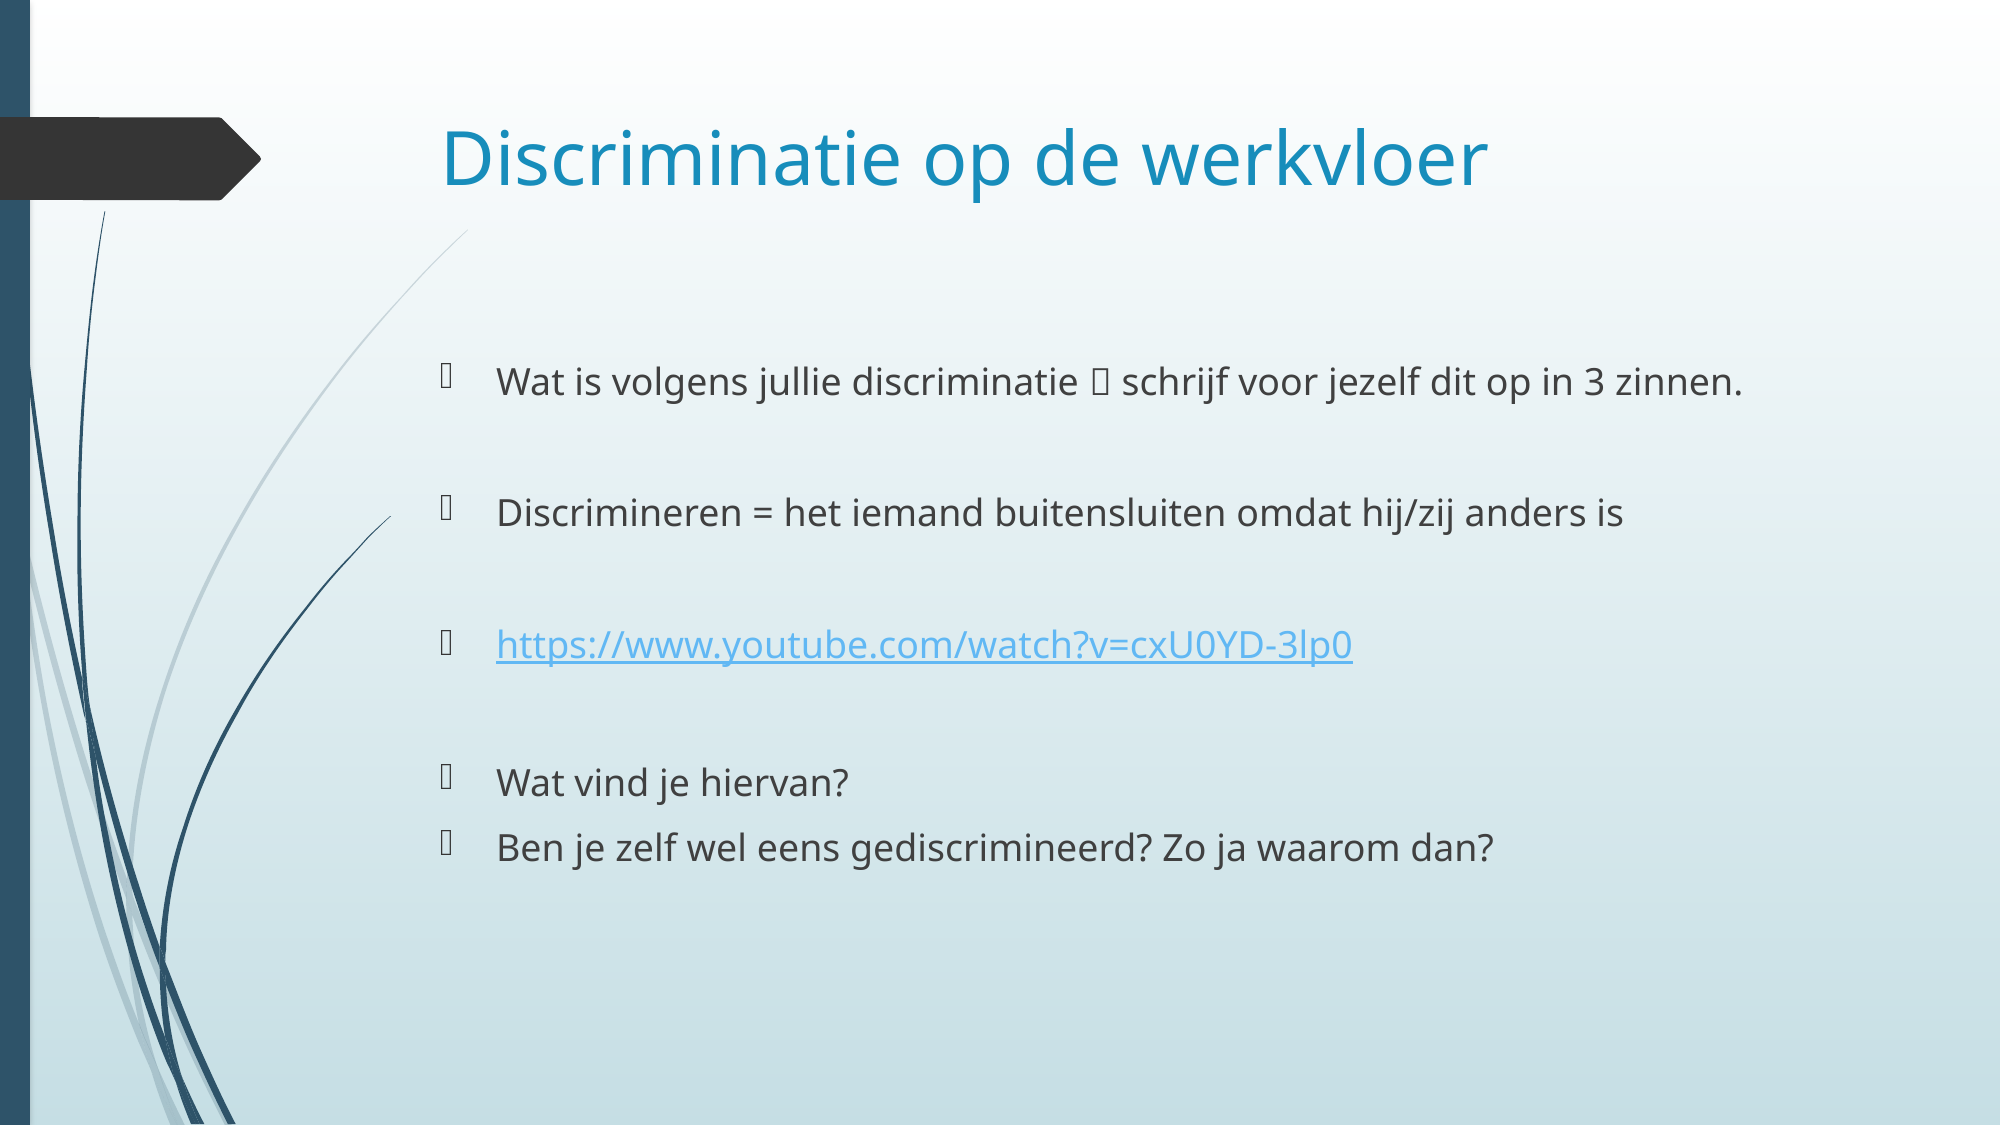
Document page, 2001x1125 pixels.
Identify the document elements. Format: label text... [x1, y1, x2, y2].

title Discriminatie op de werkvloer [425, 102, 1888, 313]
list Wat is volgens jullie discriminatie  schrijf voor jezelf dit op in 3 zinnen. Discrimineren = het iemand buitensluiten omdat hij/zij anders is https://www.youtube.com/watch?v=cxU0YD-3lp0 Wat vind je hiervan? Ben je zelf wel eens gediscrimineerd? Zo ja waarom dan? [424, 350, 1888, 970]
